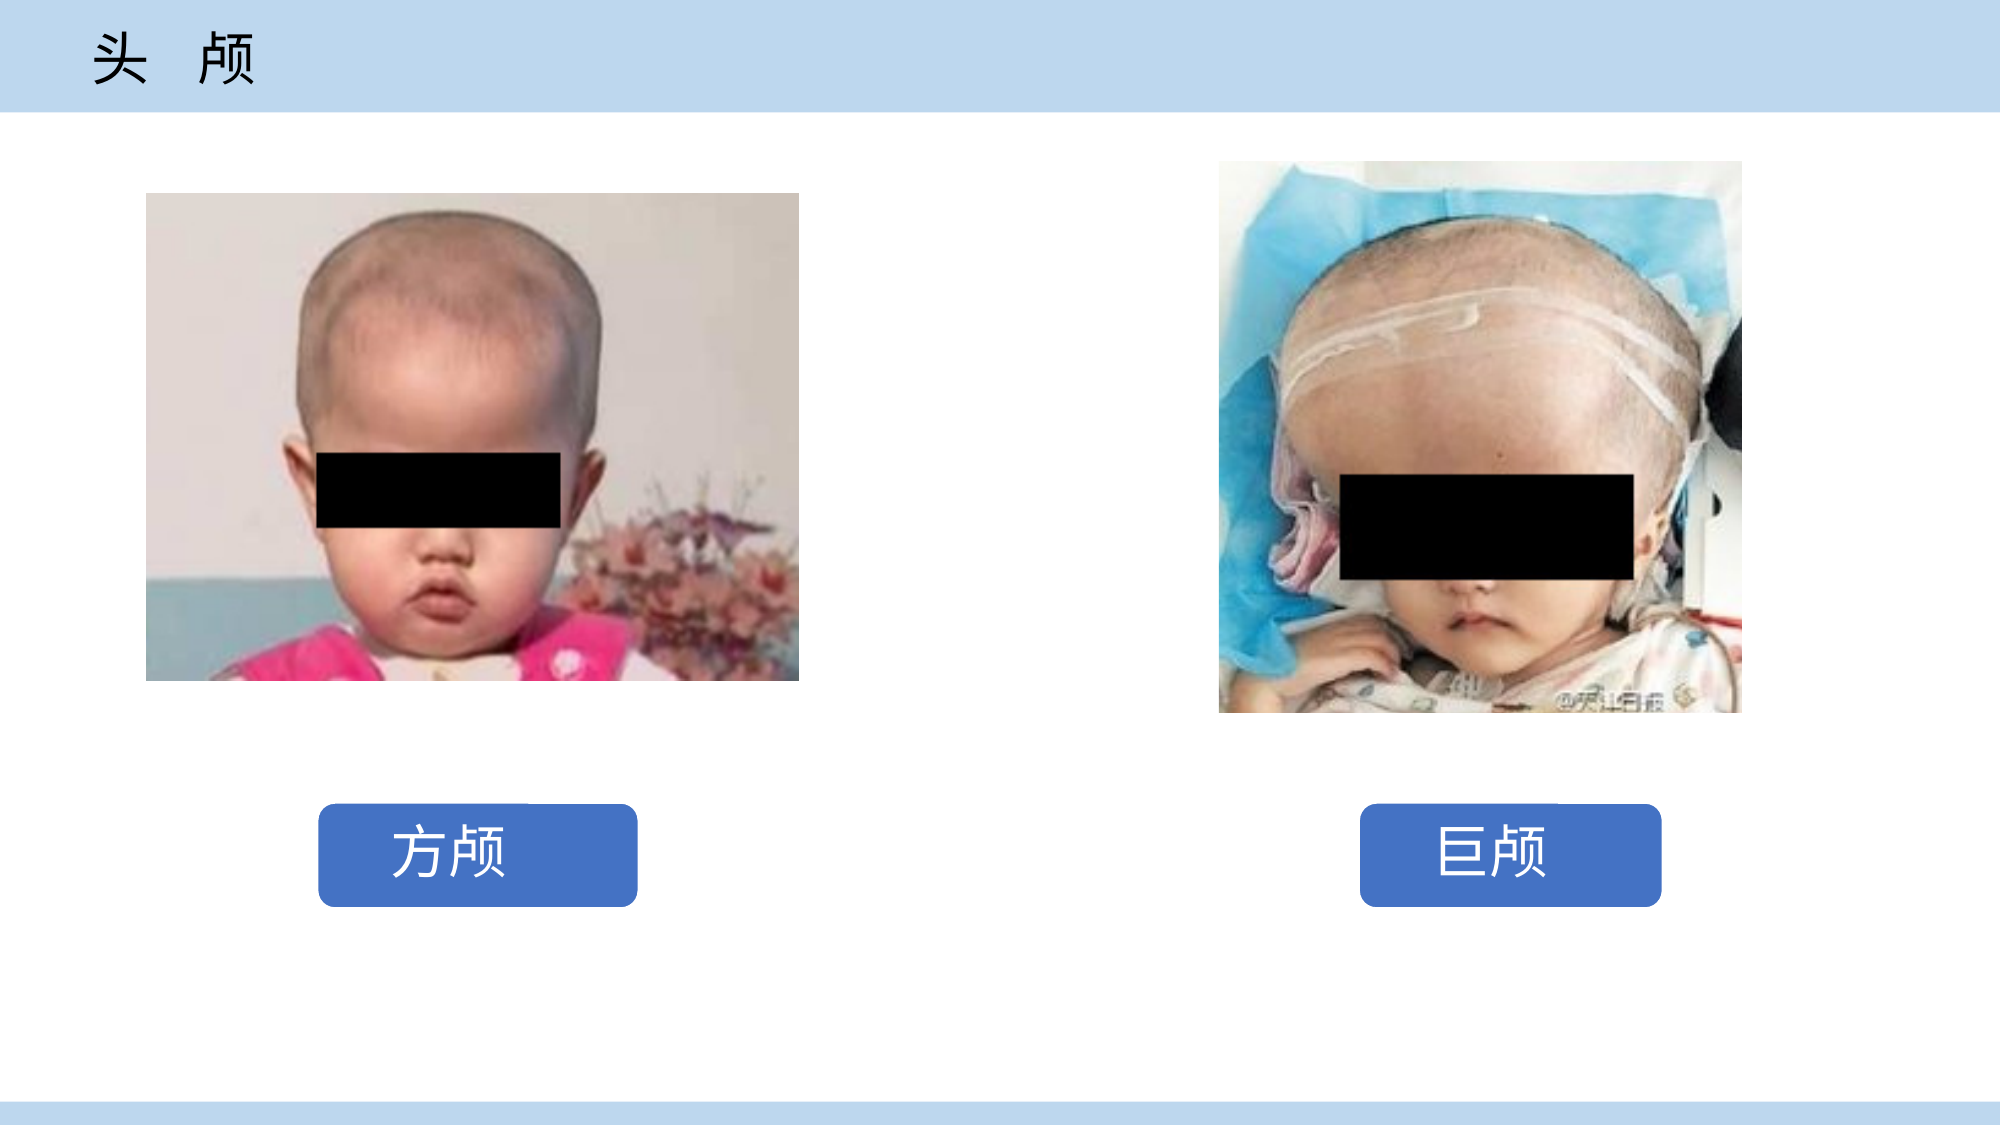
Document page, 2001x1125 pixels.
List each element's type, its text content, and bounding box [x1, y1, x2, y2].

picture [146, 193, 799, 681]
text_box 巨颅 [1357, 801, 1664, 910]
picture [1218, 161, 1742, 713]
text_box 方颅 [316, 801, 640, 910]
text_box 头 颅 [79, 15, 559, 98]
